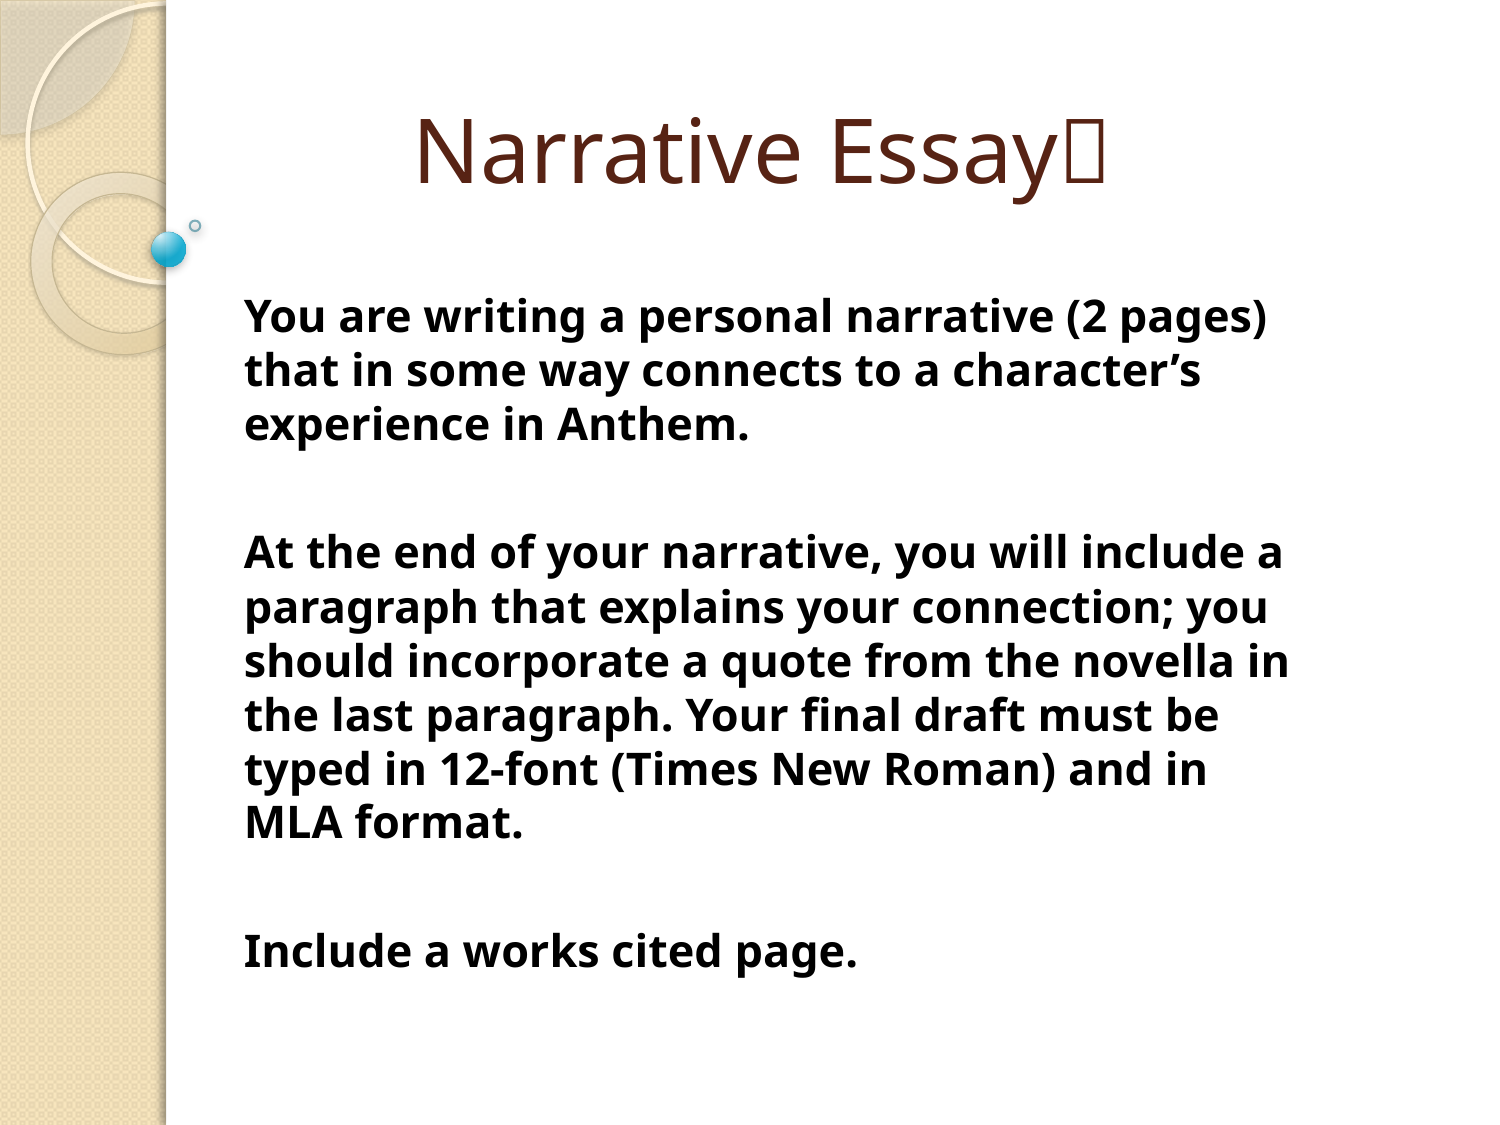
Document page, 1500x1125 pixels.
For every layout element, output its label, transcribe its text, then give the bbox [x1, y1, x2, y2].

title Narrative Essay [125, 75, 1400, 317]
subtitle You are writing a personal narrative (2 pages) that in some way connects to a character’s experience in Anthem. At the end of your narrative, you will include a paragraph that explains your connection; you should incorporate a quote from the novella in the last paragraph. Your final draft must be typed in 12-font (Times New Roman) and in MLA format. Include a works cited page. [225, 287, 1313, 988]
